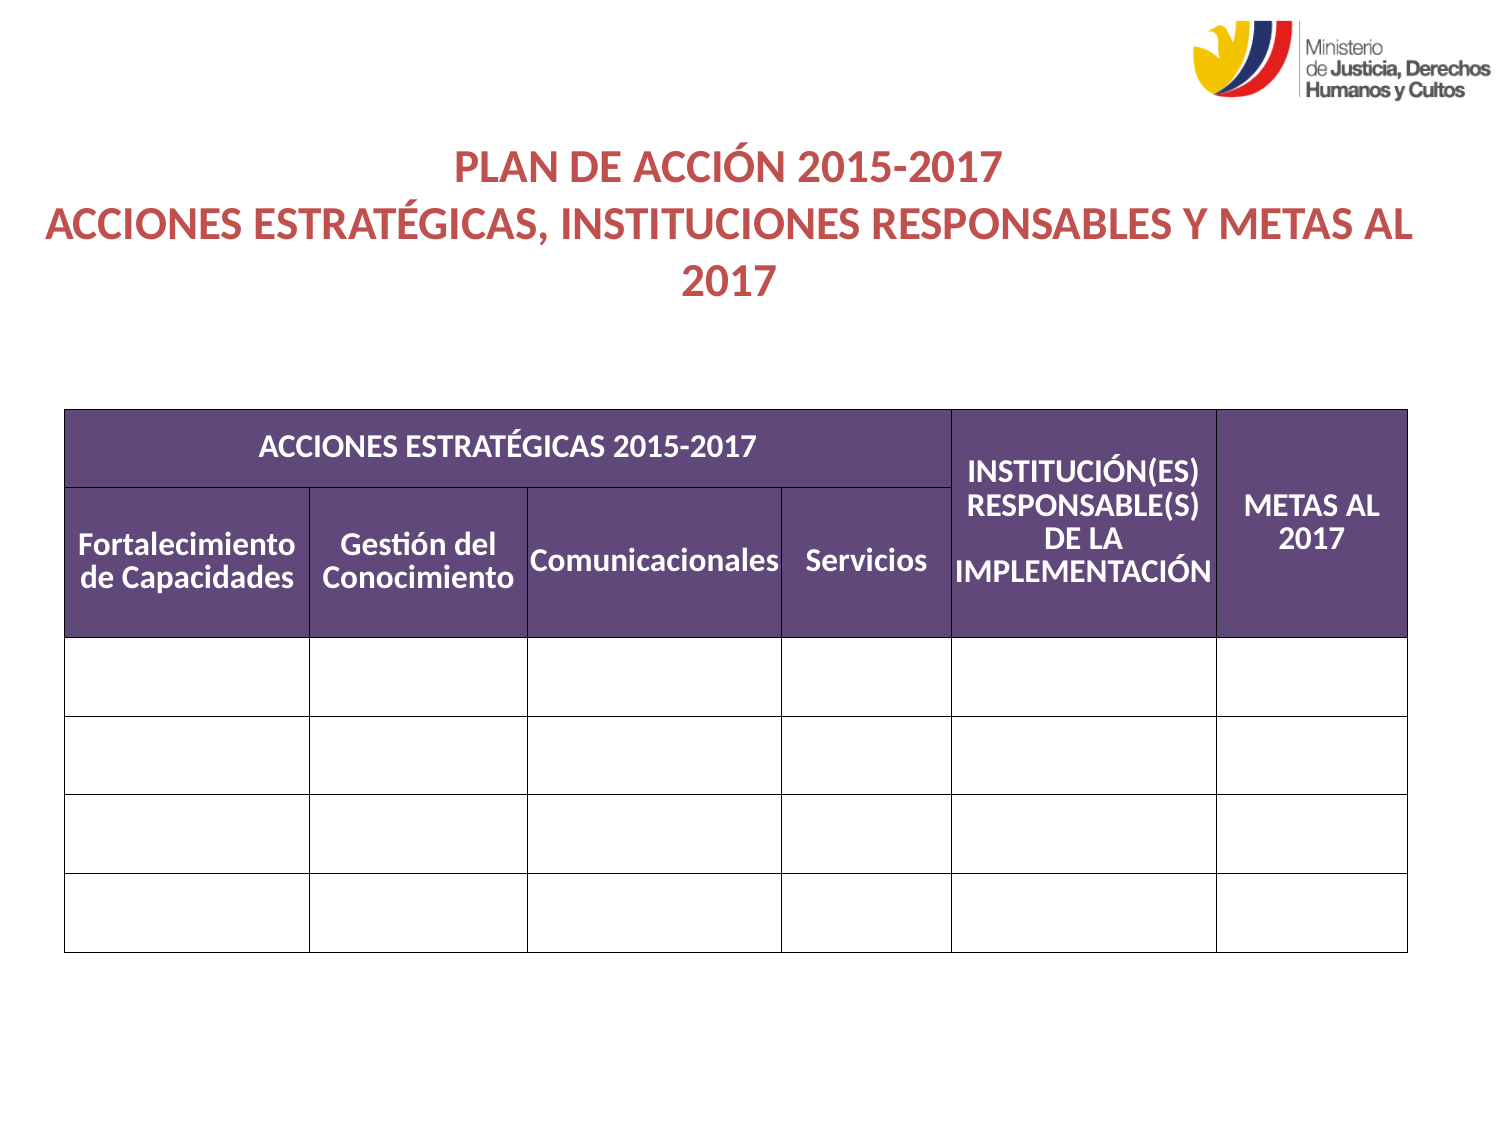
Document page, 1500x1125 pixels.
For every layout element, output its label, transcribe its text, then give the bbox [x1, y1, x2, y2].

table_cell [952, 795, 1216, 873]
table_cell [310, 795, 527, 873]
list [64, 280, 1471, 1024]
table_cell [528, 795, 781, 873]
table_cell [1217, 795, 1407, 873]
table_cell [310, 638, 527, 716]
table_header ACCIONES ESTRATÉGICAS 2015-2017 [65, 410, 951, 487]
table_cell Servicios [782, 488, 951, 637]
table_cell [782, 717, 951, 794]
table_cell [528, 717, 781, 794]
table_cell [1217, 638, 1407, 716]
table_cell [1217, 874, 1407, 952]
table_header INSTITUCIÓN(ES) RESPONSABLE(S) DE LA IMPLEMENTACIÓN [952, 410, 1216, 637]
table_cell [782, 638, 951, 716]
table_cell [952, 638, 1216, 716]
table_cell [952, 717, 1216, 794]
table_cell [952, 874, 1216, 952]
table_cell [528, 874, 781, 952]
picture [1186, 6, 1495, 118]
table_cell [65, 638, 309, 716]
table_header METAS AL 2017 [1217, 410, 1407, 637]
table_cell [65, 795, 309, 873]
table_cell [782, 874, 951, 952]
table_cell Fortalecimiento de Capacidades [65, 488, 309, 637]
table_cell Gestión del Conocimiento [310, 488, 527, 637]
table_cell [782, 795, 951, 873]
table_cell Comunicacionales [528, 488, 781, 637]
title PLAN DE ACCIÓN 2015-2017 ACCIONES ESTRATÉGICAS, INSTITUCIONES RESPONSABLES Y METAS AL 2017 [0, 126, 1459, 315]
table_cell [310, 874, 527, 952]
table_cell [310, 717, 527, 794]
table_cell [1217, 717, 1407, 794]
table_cell [65, 717, 309, 794]
table_cell [65, 874, 309, 952]
table_cell [528, 638, 781, 716]
